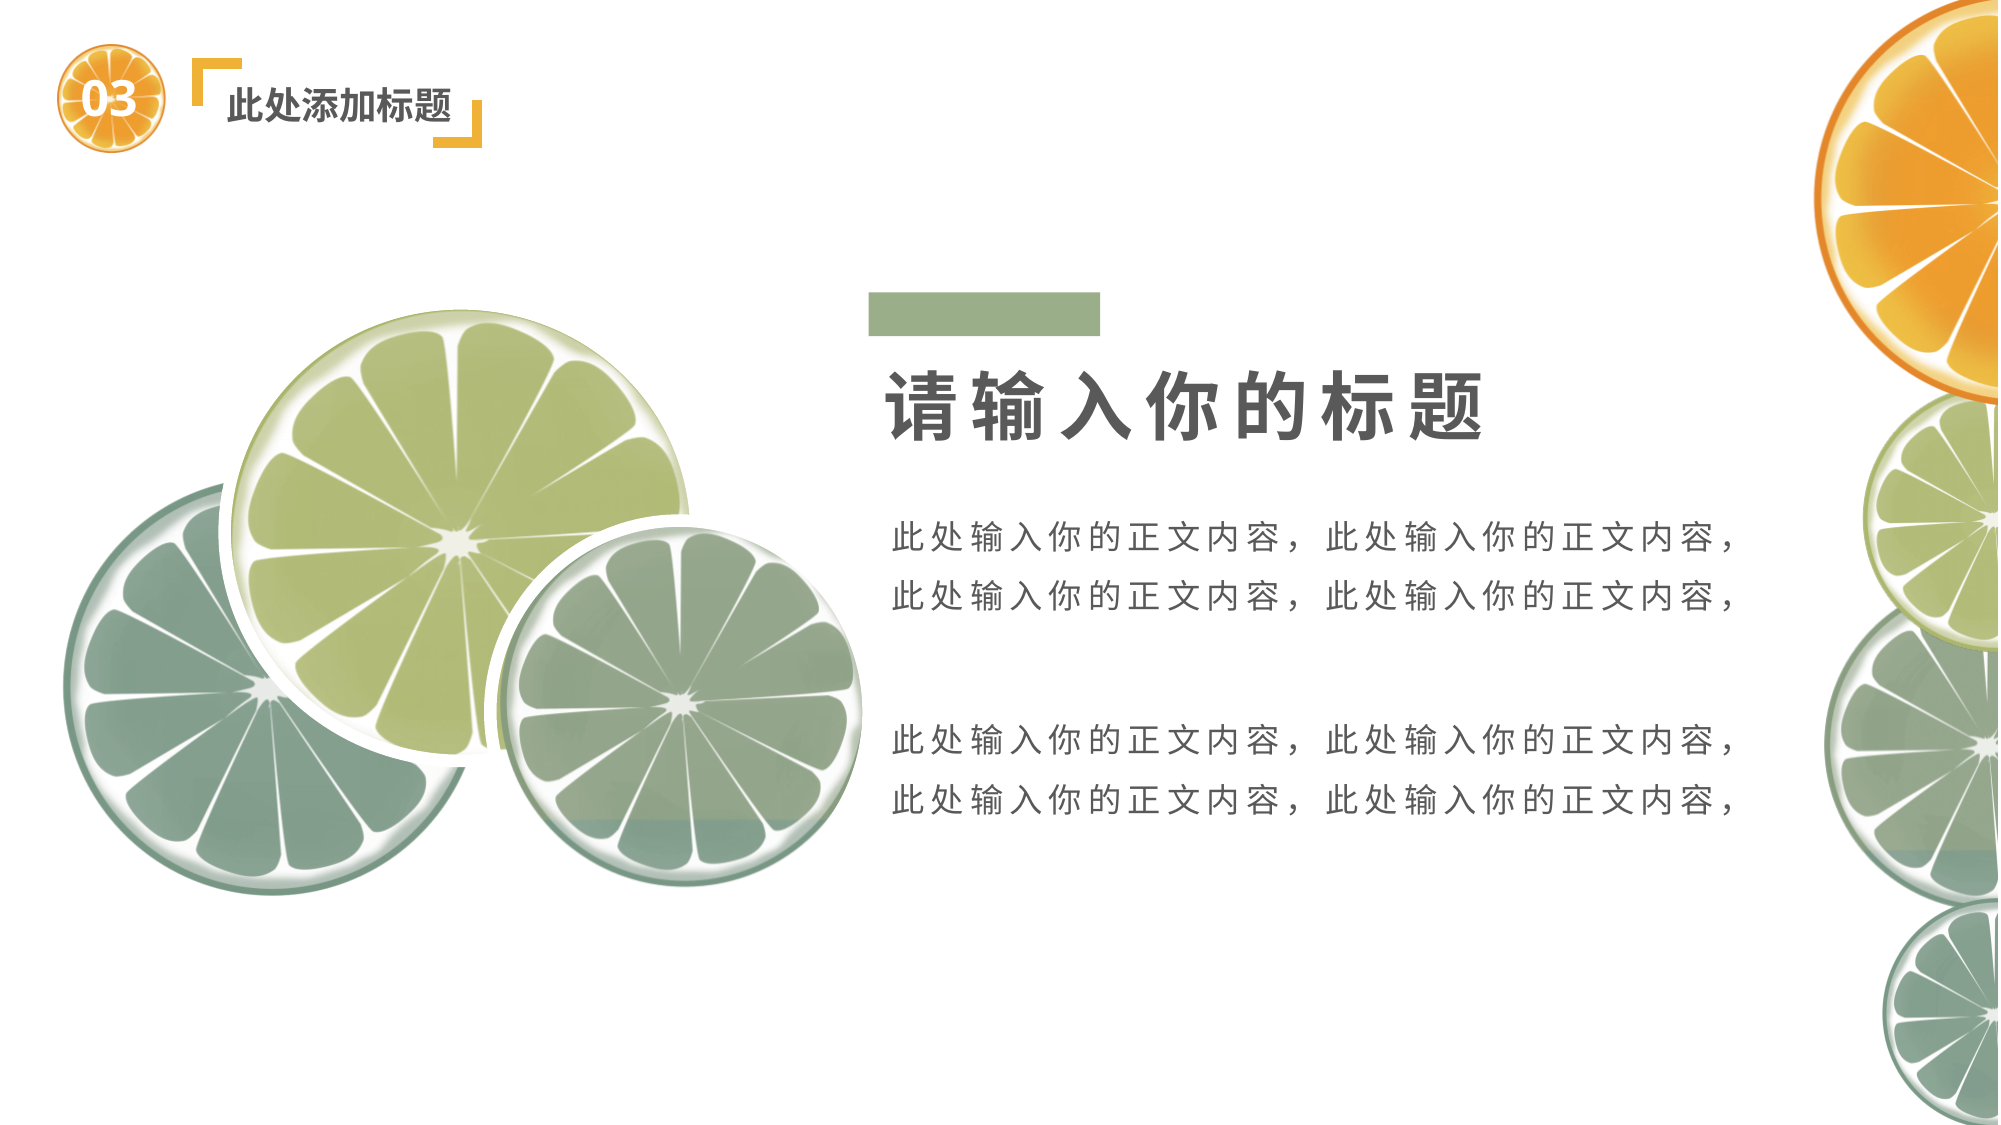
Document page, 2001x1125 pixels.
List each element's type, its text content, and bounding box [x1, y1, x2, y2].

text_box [1802, 0, 1998, 1125]
text_box 此处输入你的正文内容，此处输入你的正文内容，此处输入你的正文内容，此处输入你的正文内容， [876, 488, 1748, 623]
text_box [54, 44, 477, 156]
text_box [868, 291, 1101, 337]
text_box 请输入你的标题 [869, 351, 1571, 457]
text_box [0, 303, 869, 903]
text_box 此处输入你的正文内容，此处输入你的正文内容，此处输入你的正文内容，此处输入你的正文内容， [876, 691, 1748, 827]
